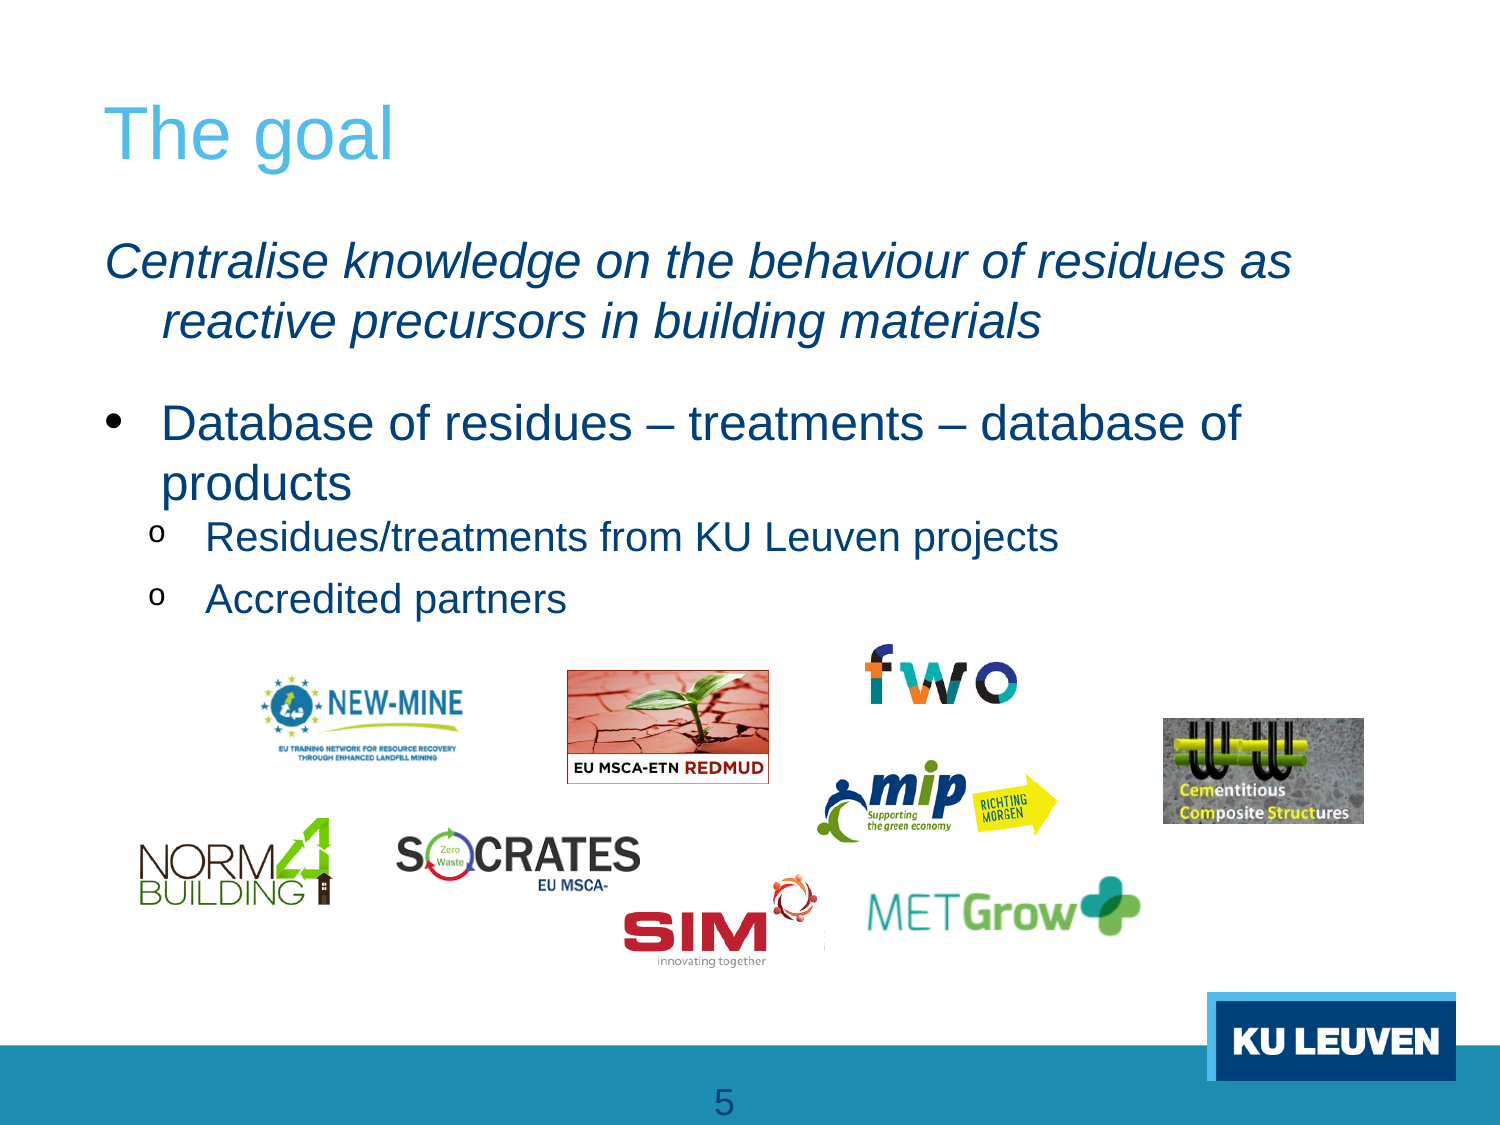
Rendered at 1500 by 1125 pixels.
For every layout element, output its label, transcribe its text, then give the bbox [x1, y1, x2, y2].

picture [567, 670, 769, 784]
text_box Centralise knowledge on the behaviour of residues as reactive precursors in building materials Database of residues – treatments – database of products [88, 221, 1456, 509]
picture [865, 644, 1017, 704]
picture [861, 870, 1149, 946]
picture [817, 759, 1061, 843]
picture [390, 824, 825, 972]
picture [140, 818, 333, 905]
text_box The goal [88, 76, 1456, 221]
picture [1163, 718, 1365, 824]
text_box Residues/treatments from KU Leuven projects Accredited partners [88, 509, 1456, 1125]
picture [247, 666, 478, 773]
